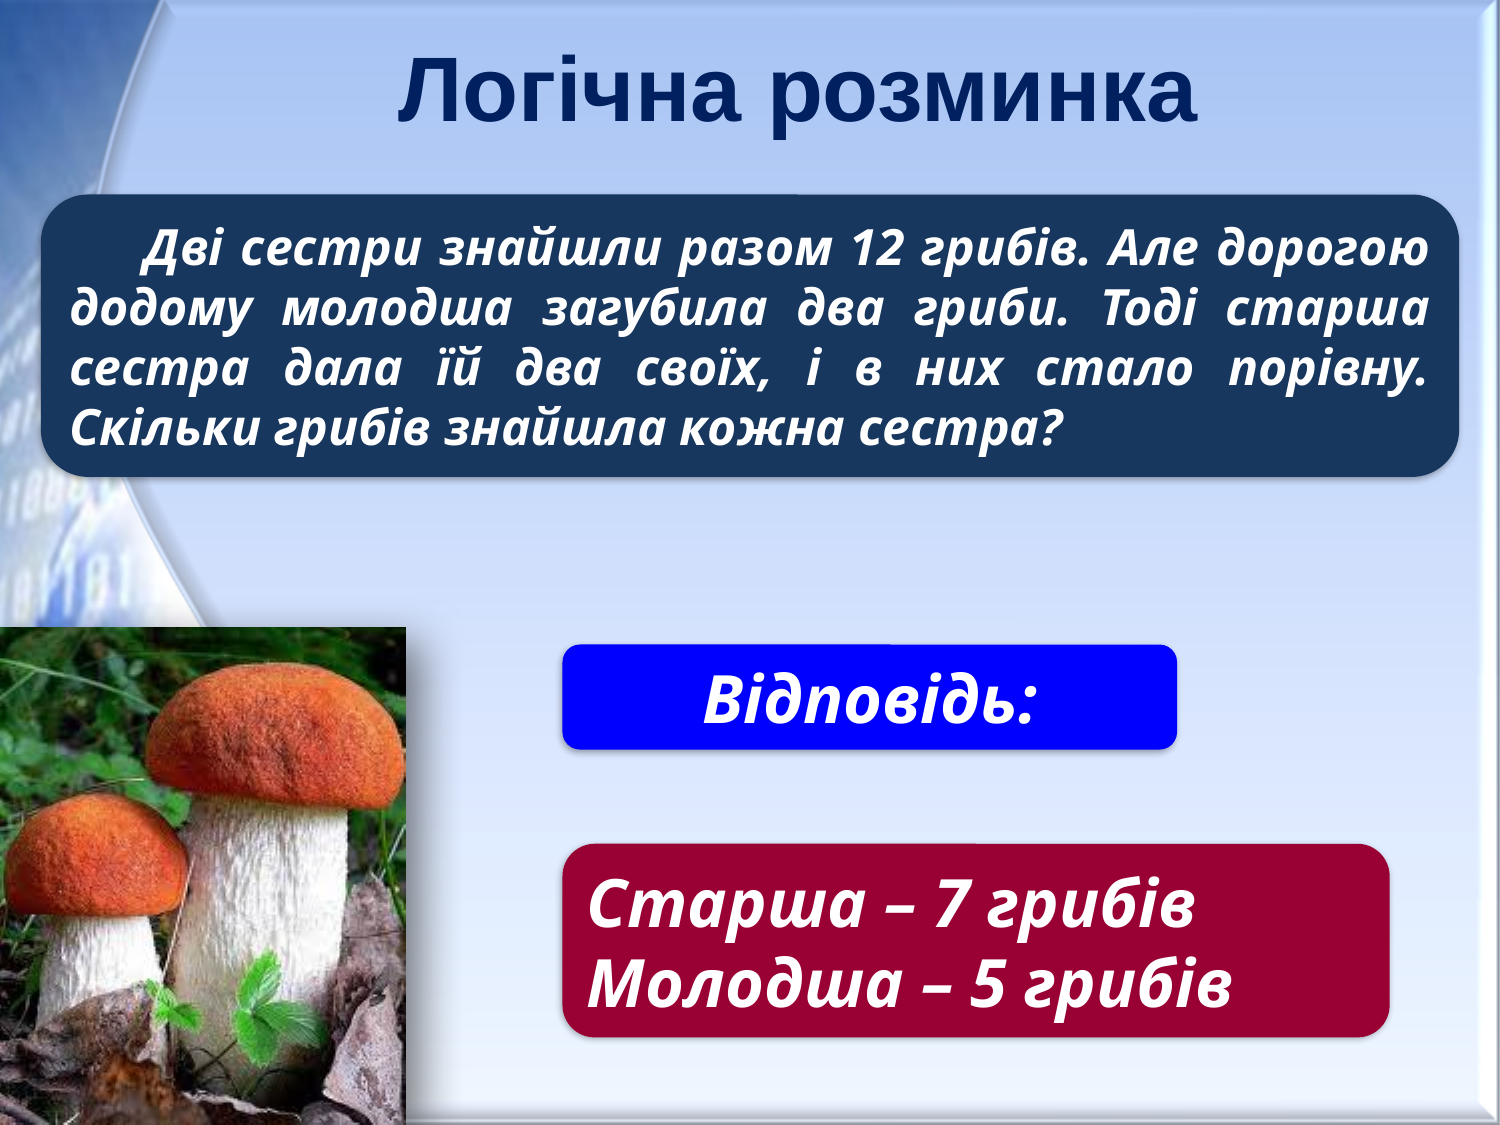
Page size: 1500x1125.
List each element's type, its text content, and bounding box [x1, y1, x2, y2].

text_box Дві сестри знайшли разом 12 грибів. Але дорогою додому молодша загубила два гриби. Тоді старша сестра дала їй два своїх, і в них стало порівну. Скільки грибів знайшла кожна сестра? [40, 194, 1460, 477]
picture [0, 0, 1500, 1125]
text_box Відповідь: [562, 644, 1178, 750]
text_box Логічна розминка [191, 22, 1405, 115]
text_box Старша – 7 грибів Молодша – 5 грибів [562, 843, 1390, 1038]
